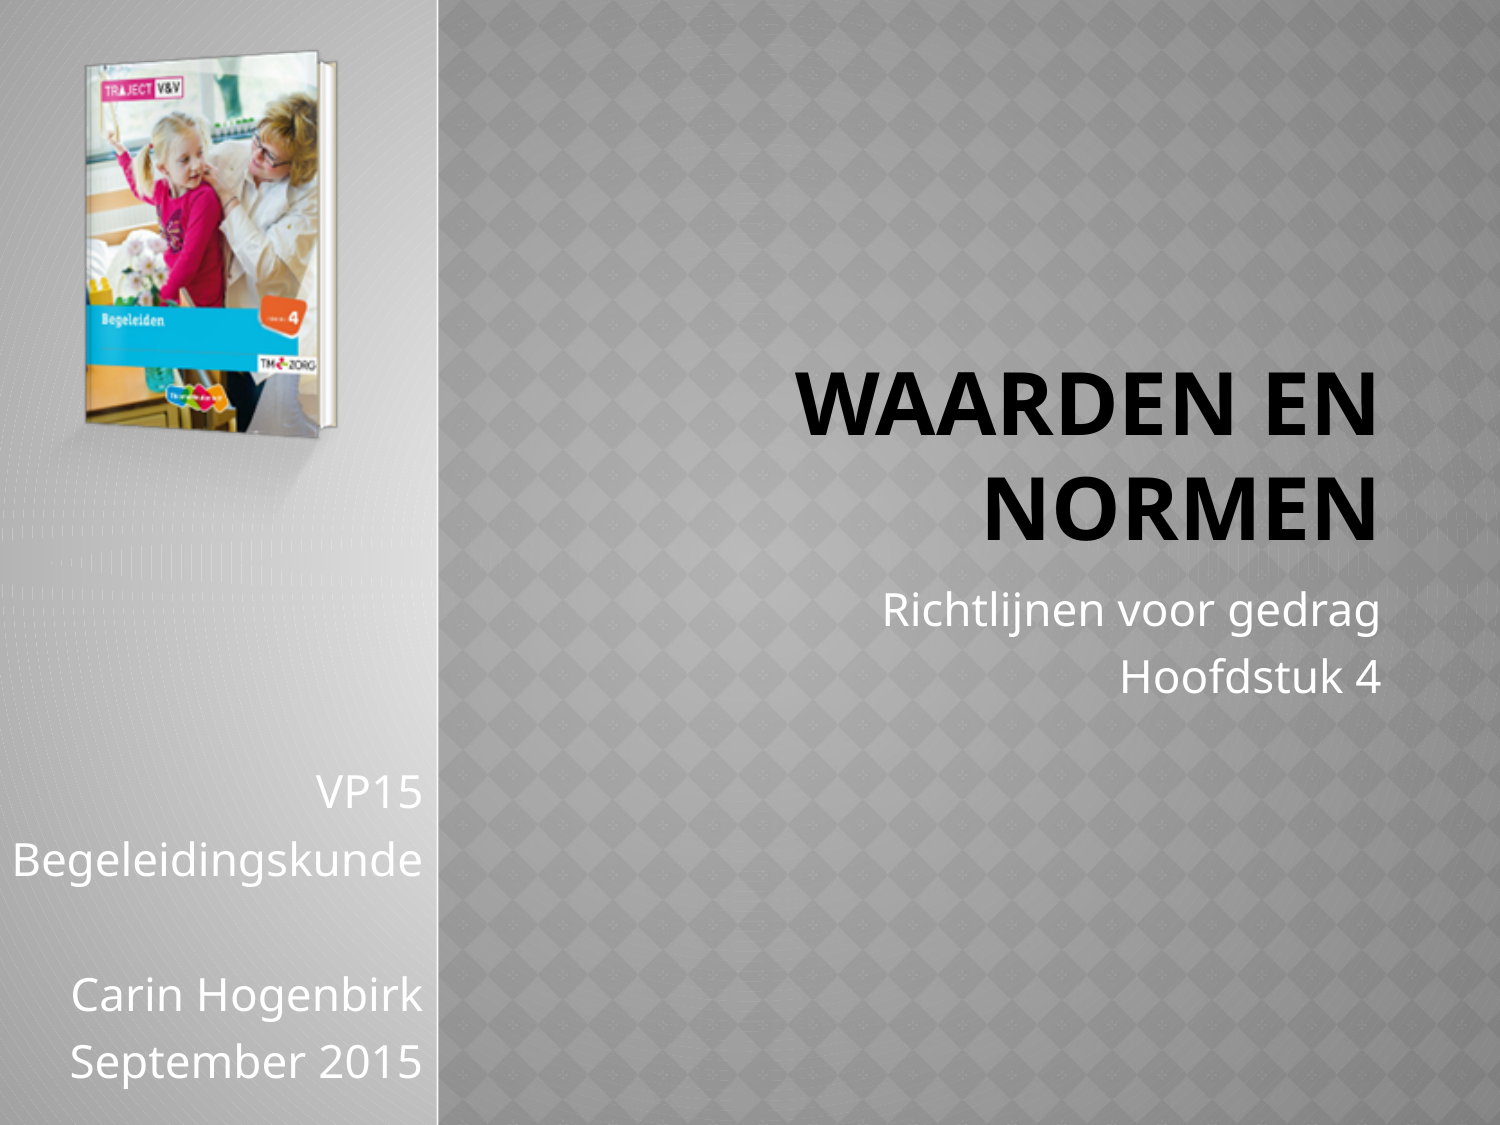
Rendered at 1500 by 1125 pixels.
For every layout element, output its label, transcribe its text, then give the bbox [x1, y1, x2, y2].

title Waarden en normen [442, 87, 1390, 558]
picture [0, 0, 434, 540]
subtitle Richtlijnen voor gedrag Hoofdstuk 4 [550, 580, 1390, 762]
text_box VP15 Begeleidingskunde Carin Hogenbirk September 2015 [0, 763, 431, 1125]
